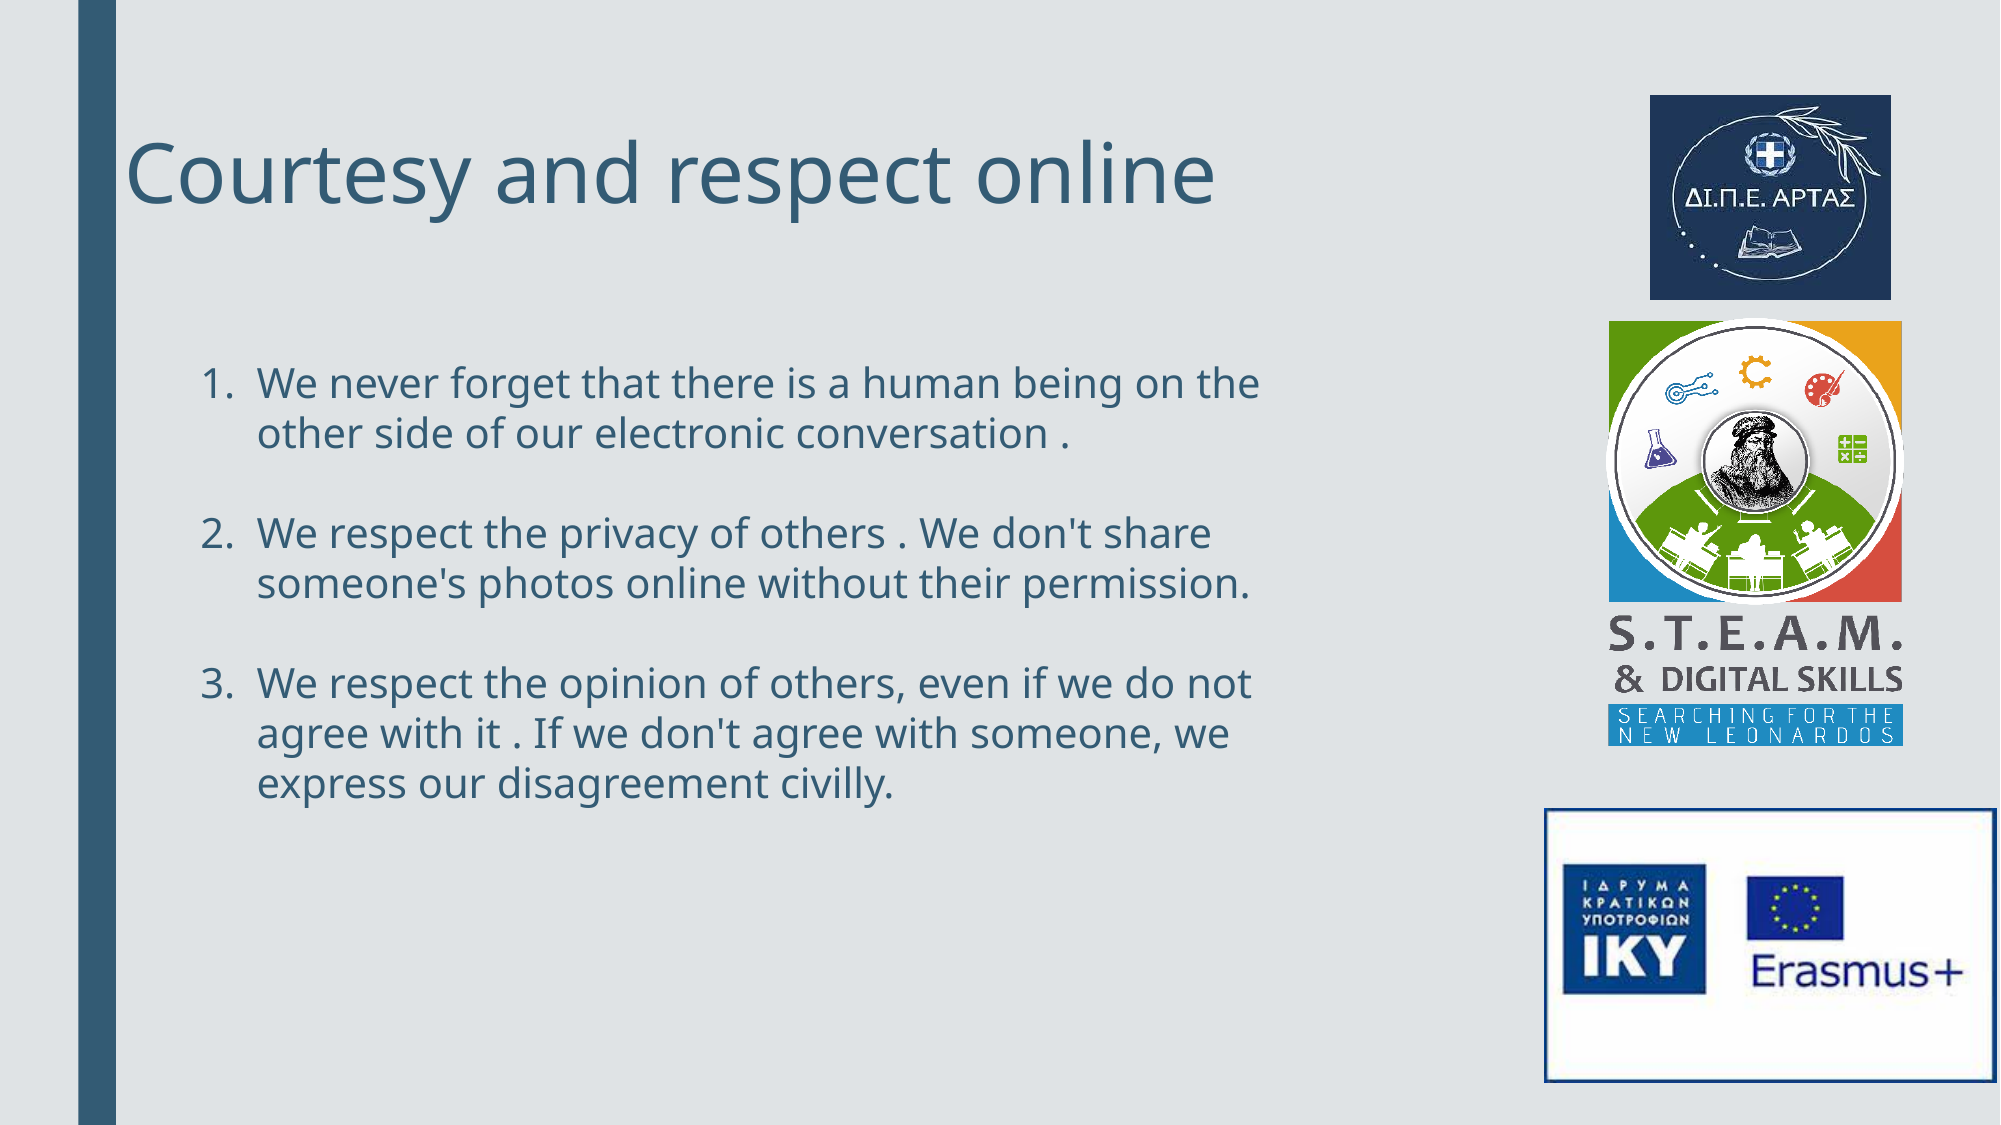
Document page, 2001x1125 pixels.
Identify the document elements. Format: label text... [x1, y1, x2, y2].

title Courtesy and respect online [109, 124, 1578, 270]
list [1544, 808, 1997, 1083]
picture [1606, 318, 1904, 747]
picture [1650, 95, 1891, 300]
text_box We never forget that there is a human being on the other side of our electronic conversation . We respect the privacy of others . We don't share someone's photos online without their permission. We respect the opinion of others, even if we do not agree with it . If we don't agree with someone, we express our disagreement civilly. [185, 349, 1289, 865]
